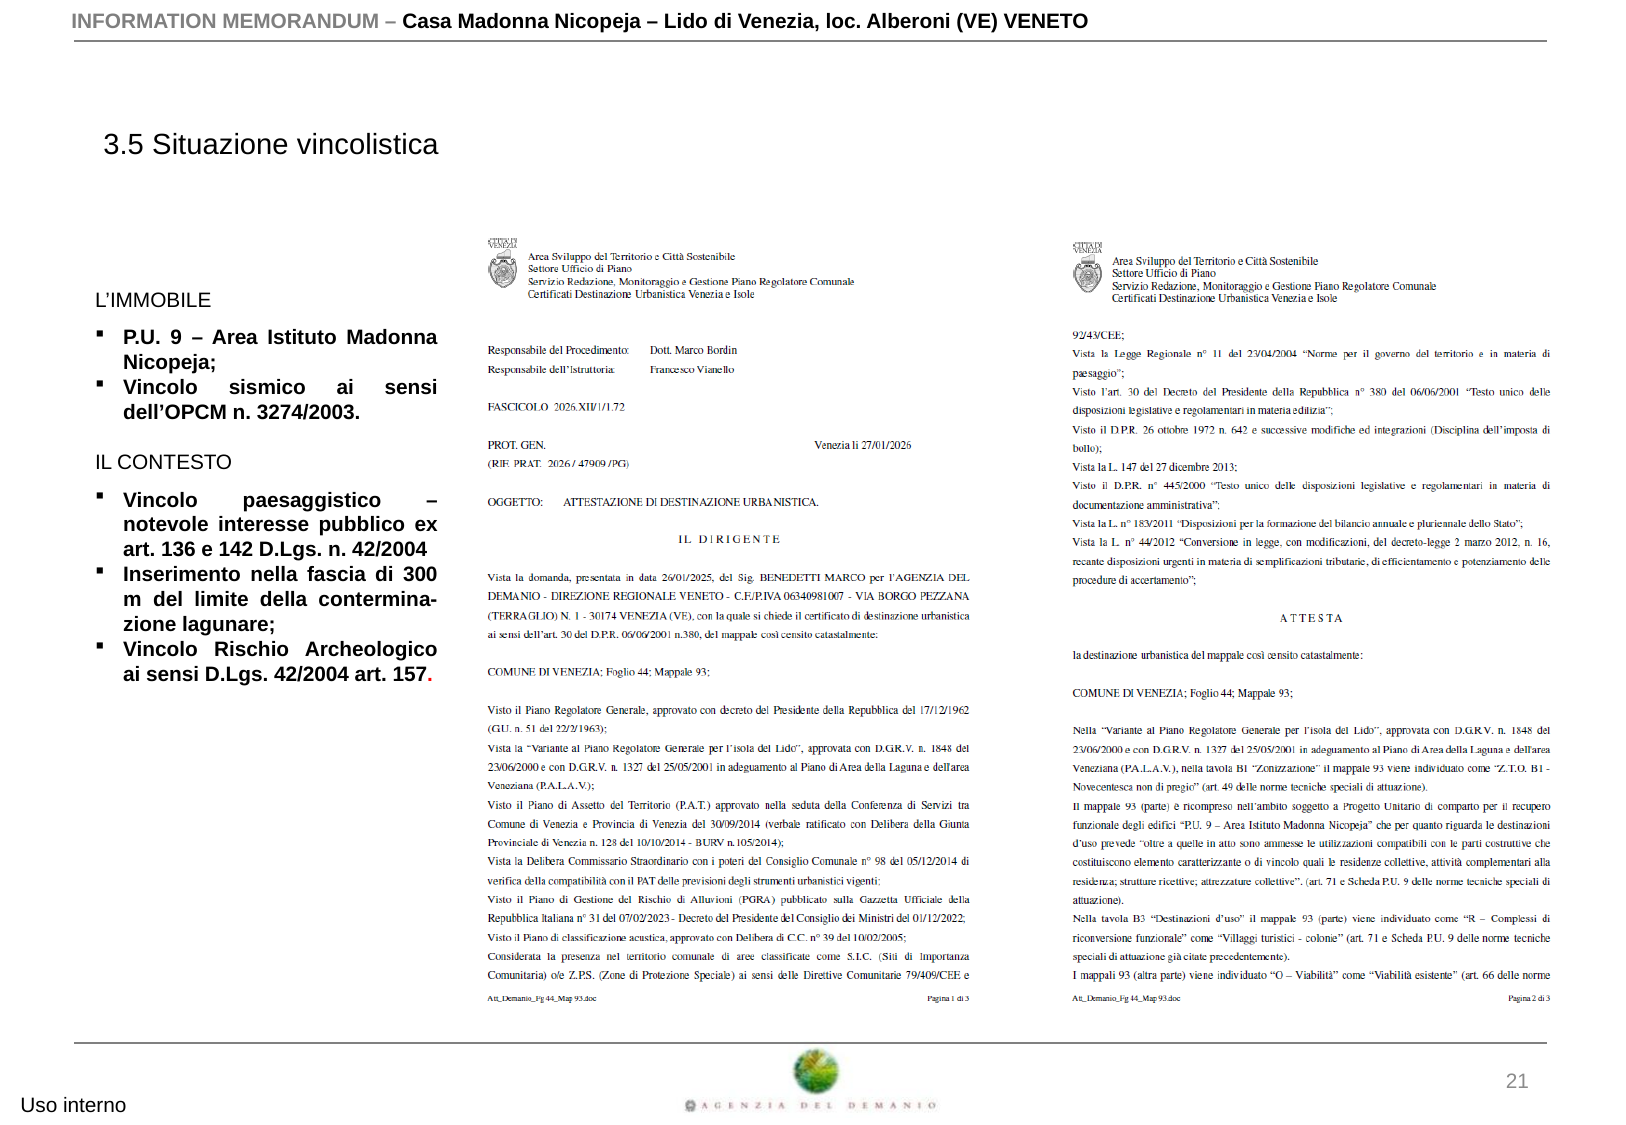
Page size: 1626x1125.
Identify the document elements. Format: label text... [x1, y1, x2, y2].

picture [676, 1044, 944, 1118]
picture [473, 229, 979, 1010]
picture [1055, 229, 1557, 1008]
text_box 3.5 Situazione vincolistica [88, 118, 784, 168]
text_box L’IMMOBILE P.U. 9 – Area Istituto Madonna Nicopeja; Vincolo sismico ai sensi dell’OPCM n. 3274/2003. IL CONTESTO Vincolo paesaggistico – notevole interesse pubblico ex art. 136 e 142 D.Lgs. n. 42/2004 Inserimento nella fascia di 300 m del limite della contermina-zione lagunare; Vincolo Rischio Archeologico ai sensi D.Lgs. 42/2004 art. 157. [80, 278, 453, 719]
slide_number 21 [1164, 1049, 1544, 1110]
